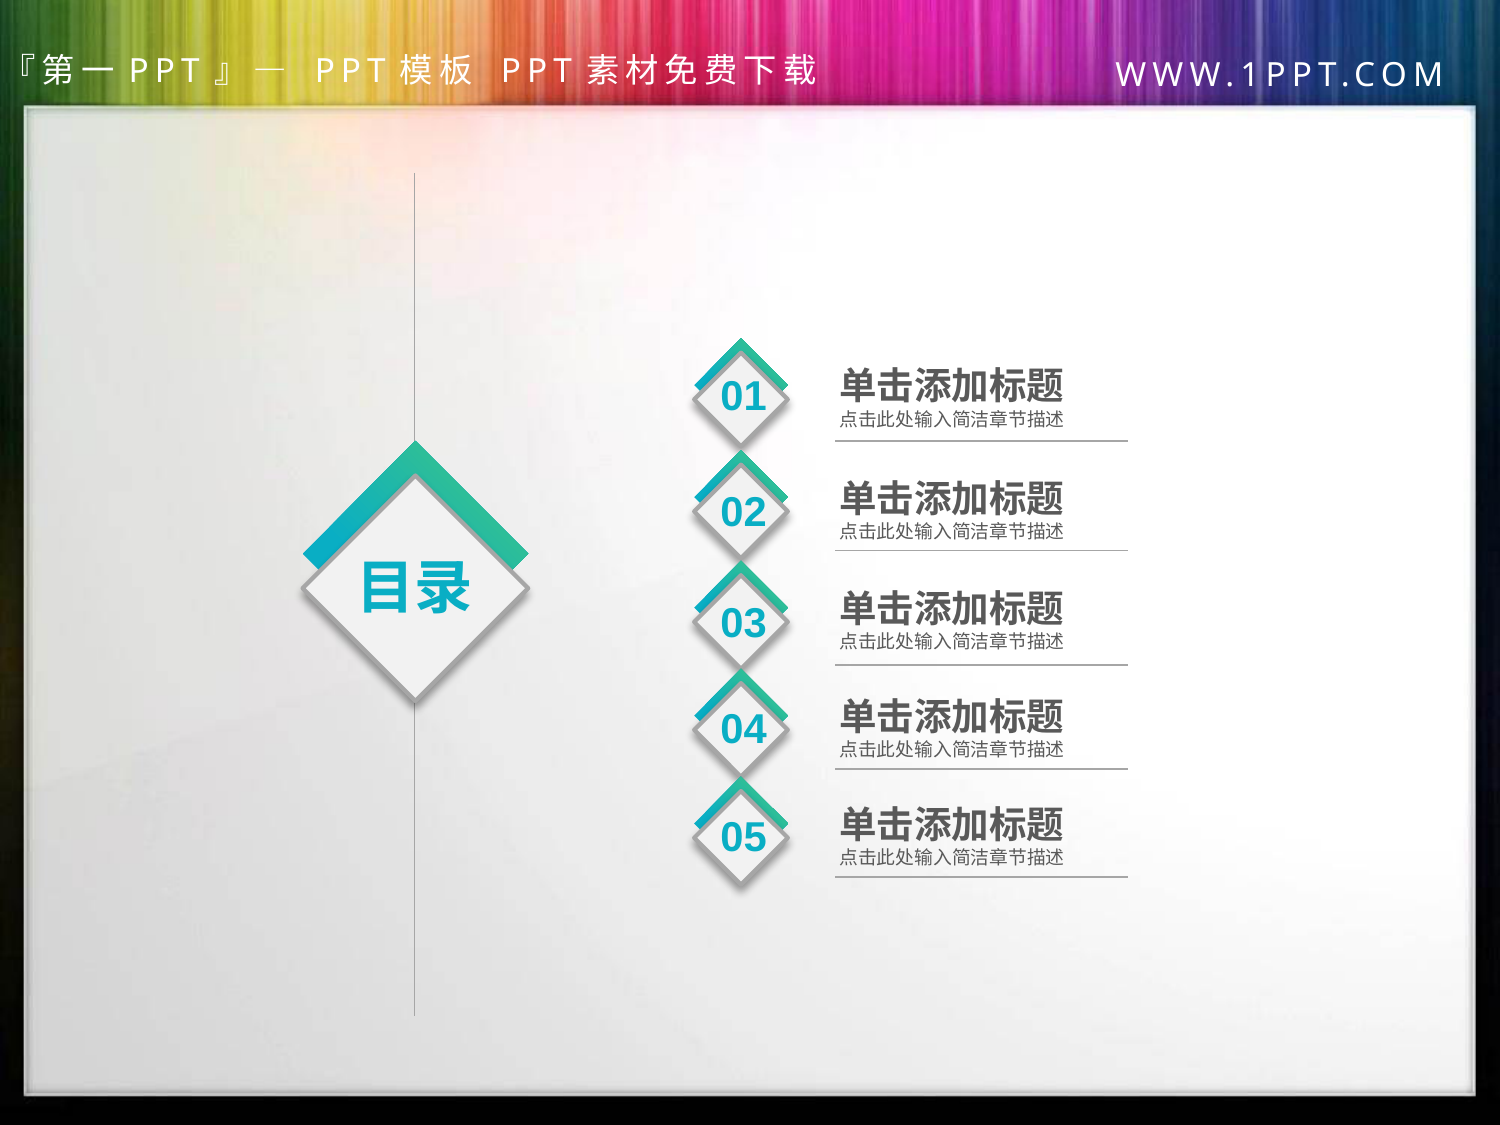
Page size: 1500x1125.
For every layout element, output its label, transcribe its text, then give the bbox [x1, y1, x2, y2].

text_box 单击添加标题 点击此处输入简洁章节描述 [824, 467, 1080, 550]
text_box 单击添加标题 点击此处输入简洁章节描述 [824, 793, 1080, 876]
text_box [344, 477, 410, 543]
text_box [419, 441, 531, 571]
picture [0, 0, 1500, 1125]
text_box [693, 776, 789, 885]
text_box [693, 560, 789, 668]
text_box 目录 [419, 543, 488, 628]
text_box 单击添加标题 点击此处输入简洁章节描述 [824, 685, 1080, 768]
text_box 目录 [341, 543, 410, 628]
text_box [693, 449, 789, 559]
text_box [693, 338, 789, 447]
text_box 单击添加标题 点击此处输入简洁章节描述 [824, 355, 1080, 438]
text_box [419, 545, 531, 701]
text_box [419, 476, 486, 543]
text_box 单击添加标题 点击此处输入简洁章节描述 [824, 577, 1080, 660]
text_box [693, 668, 789, 776]
text_box [300, 546, 410, 699]
text_box [300, 443, 410, 571]
